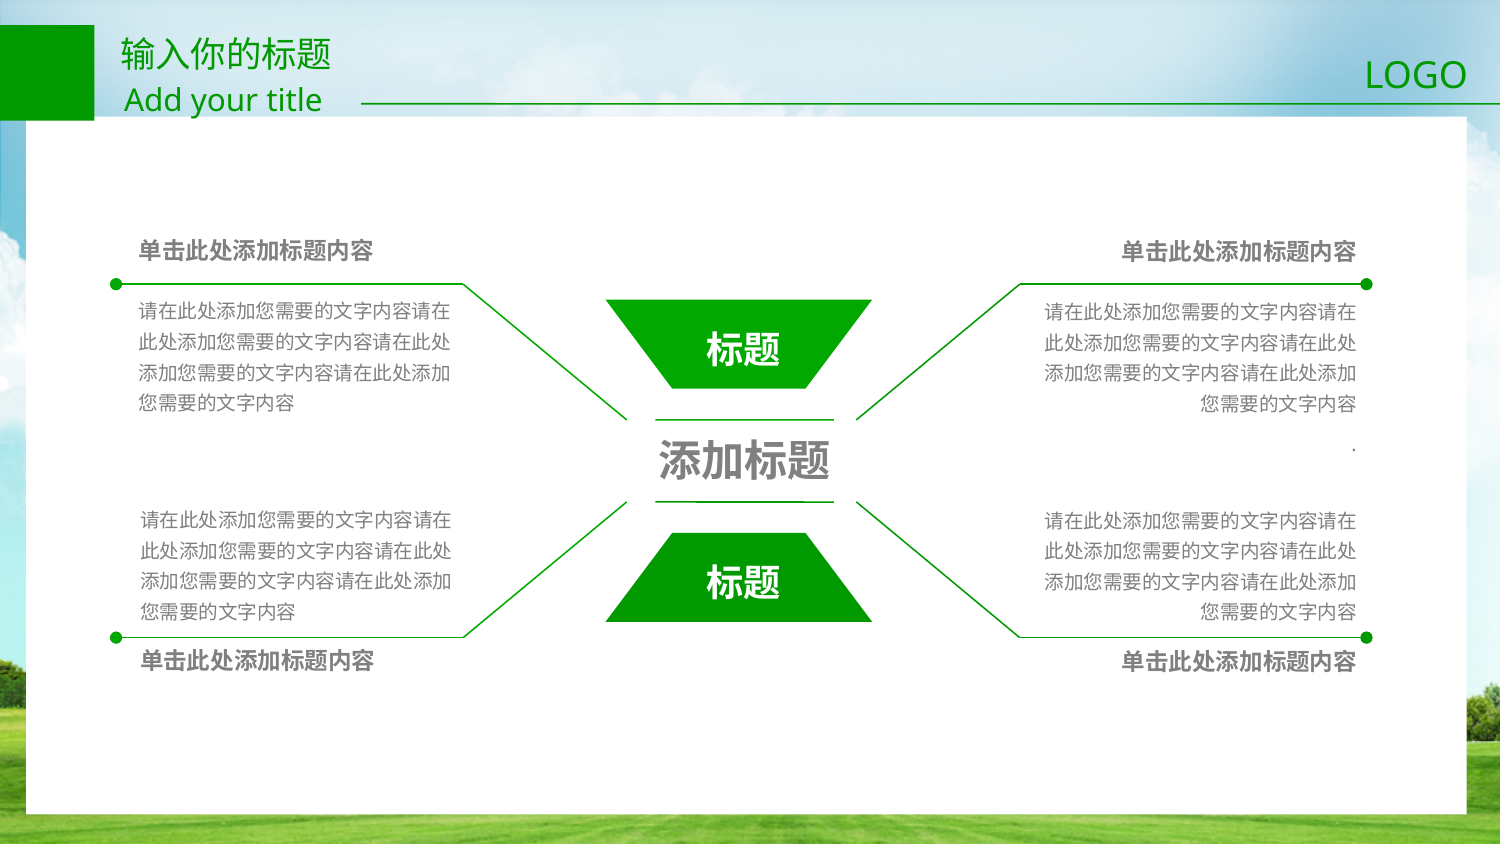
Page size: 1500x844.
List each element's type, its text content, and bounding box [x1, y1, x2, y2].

picture [0, 0, 1500, 844]
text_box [115, 283, 627, 638]
text_box 单击此处添加标题内容 [971, 645, 1368, 709]
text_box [605, 299, 873, 389]
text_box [605, 532, 873, 623]
text_box 添加标题 [647, 428, 842, 492]
text_box 单击此处添加标题内容 [127, 230, 525, 270]
text_box 单击此处添加标题内容 [971, 231, 1368, 284]
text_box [856, 283, 1367, 638]
text_box 单击此处添加标题内容 [128, 647, 526, 680]
